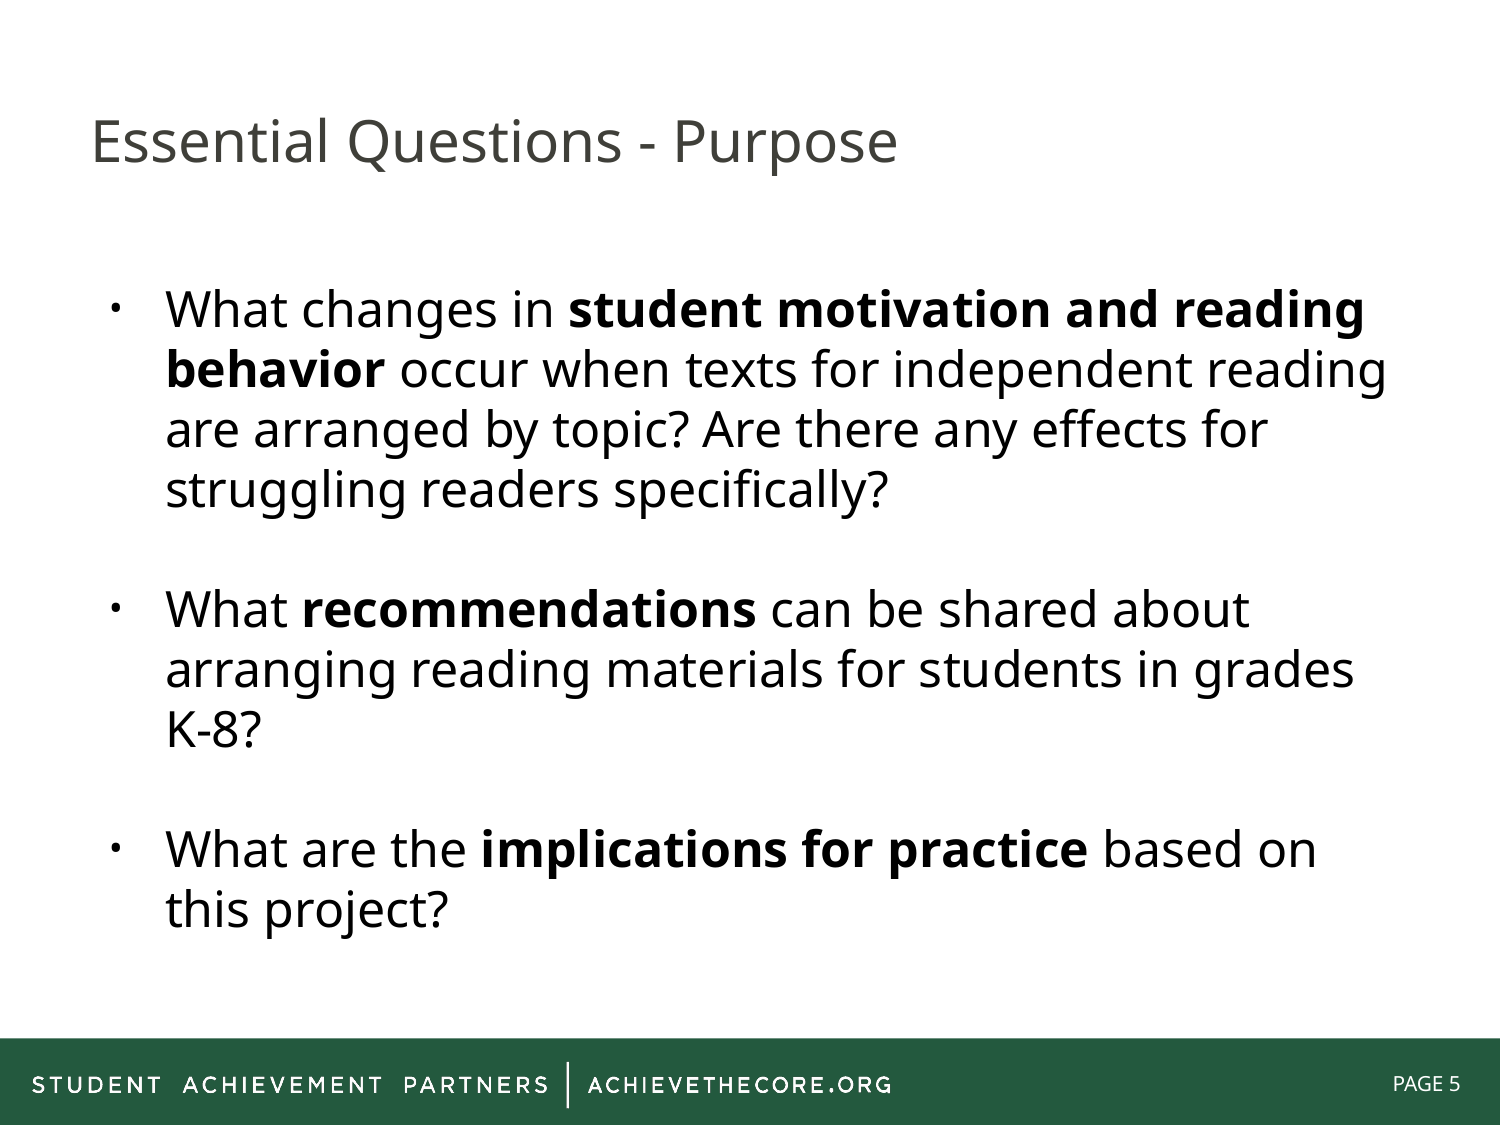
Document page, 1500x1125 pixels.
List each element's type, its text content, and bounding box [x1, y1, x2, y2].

title Essential Questions - Purpose [75, 45, 1425, 233]
list What changes in student motivation and reading behavior occur when texts for independent reading are arranged by topic? Are there any effects for struggling readers specifically? What recommendations can be shared about arranging reading materials for students in grades K-8? What are the implications for practice based on this project? [75, 262, 1425, 1005]
picture [12, 1055, 911, 1112]
